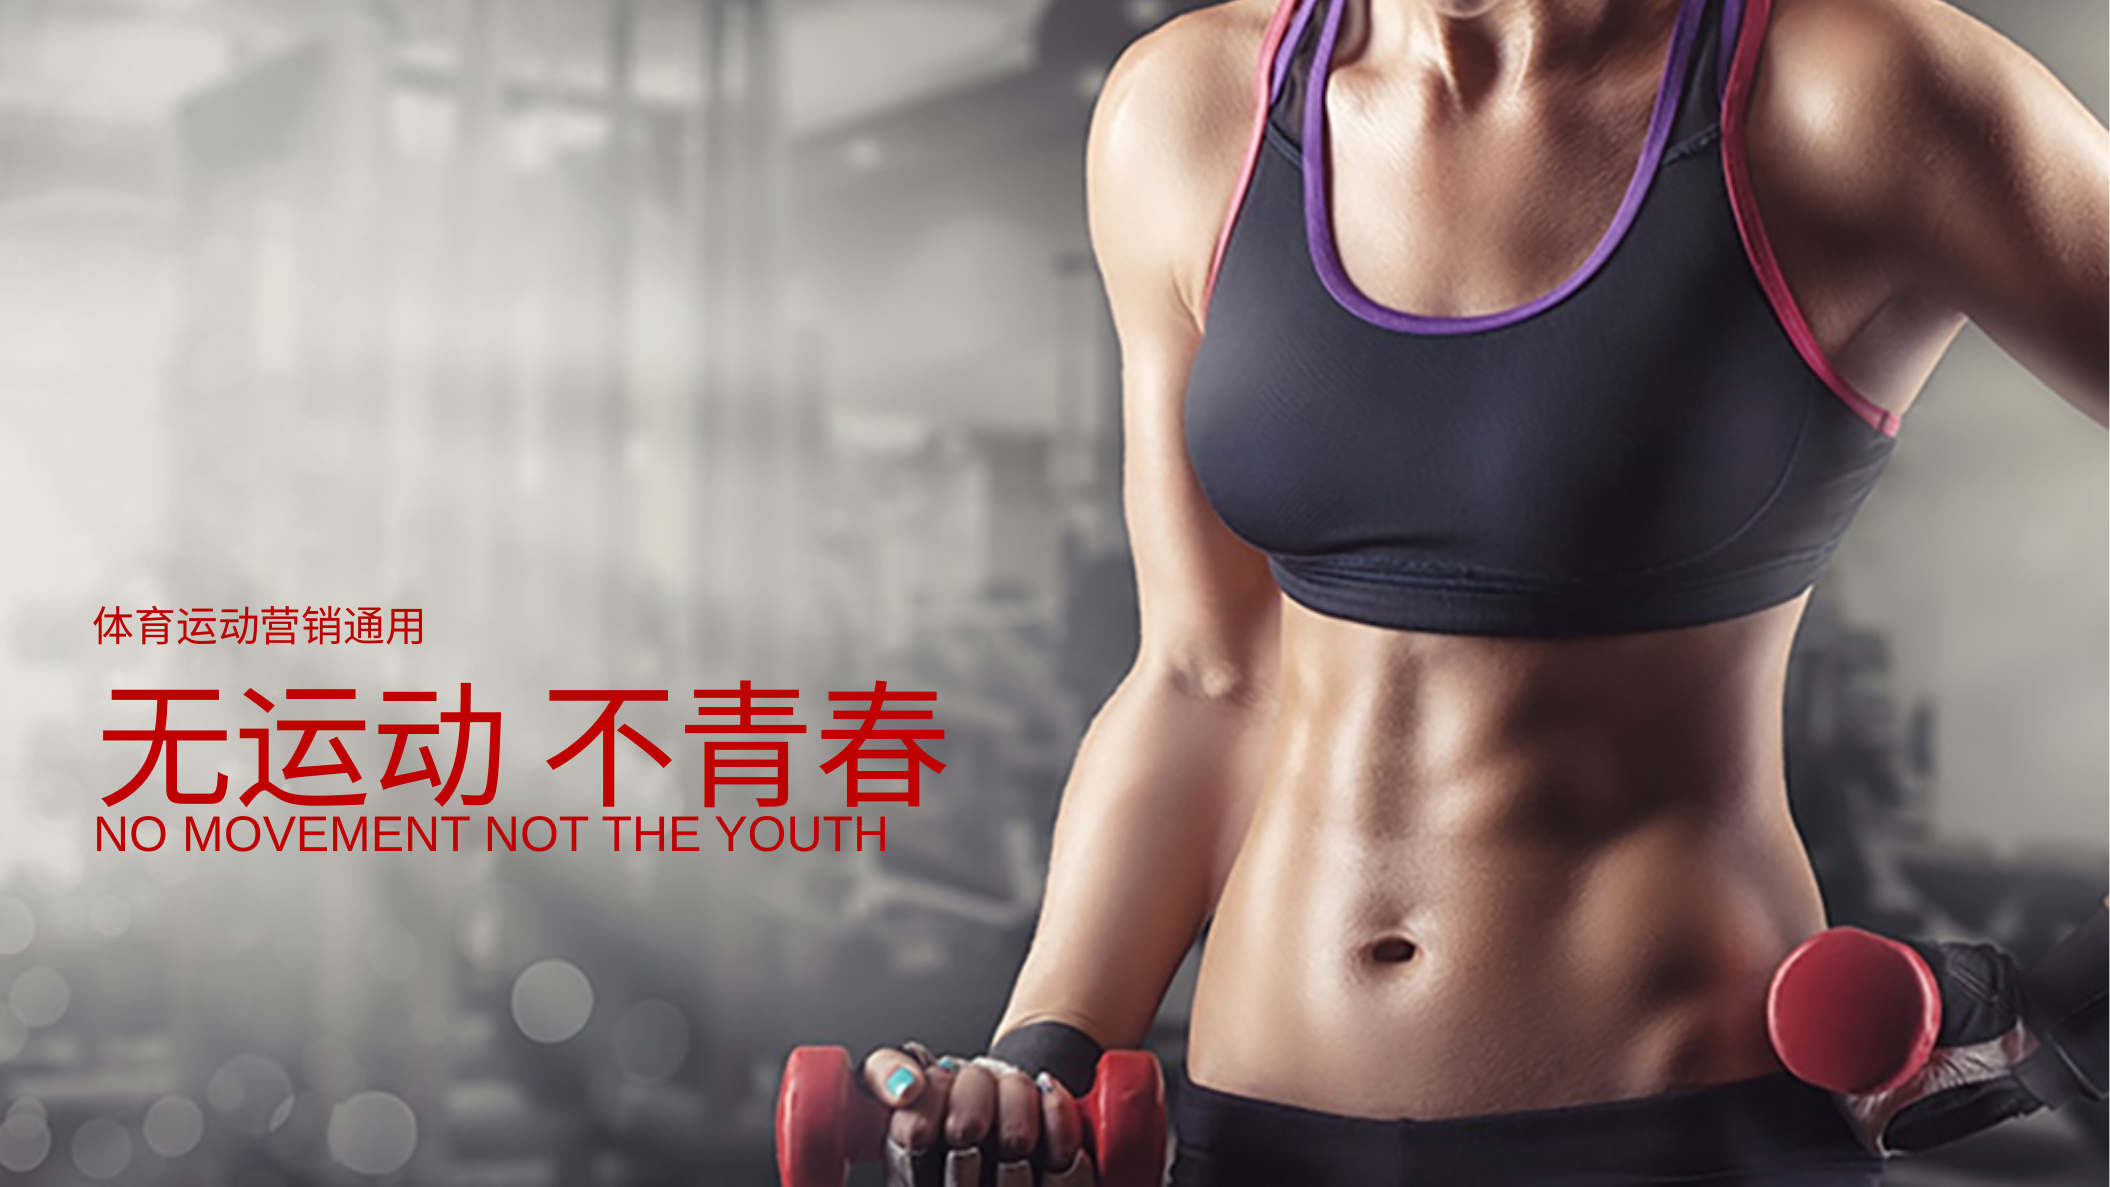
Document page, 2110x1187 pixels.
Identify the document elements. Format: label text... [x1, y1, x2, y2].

text_box [0, 0, 2110, 1187]
text_box 体育运动营销通用 [81, 594, 735, 656]
text_box 无运动 不青春 [85, 653, 965, 830]
text_box NO MOVEMENT NOT THE YOUTH [81, 795, 925, 867]
